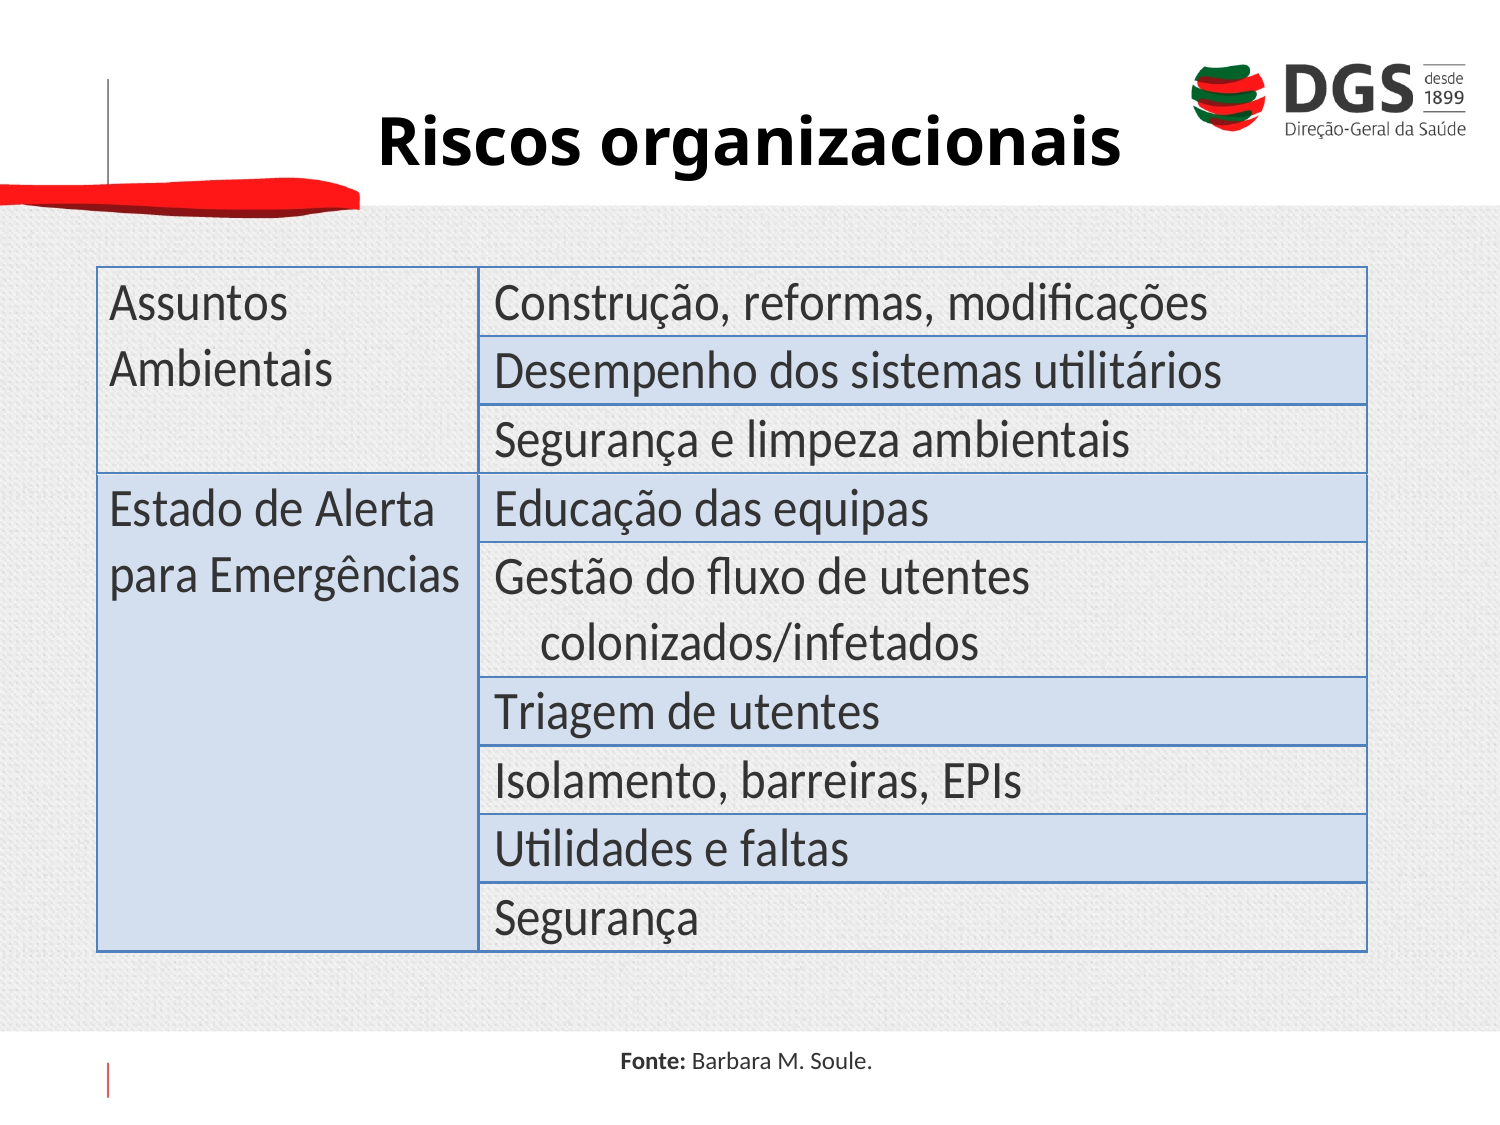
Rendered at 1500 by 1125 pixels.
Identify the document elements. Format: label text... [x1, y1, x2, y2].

picture [0, 0, 1500, 1125]
text_box Fonte: Barbara M. Soule. [605, 1062, 895, 1082]
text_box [95, 265, 1369, 1053]
title Riscos organizacionais [74, 44, 1426, 233]
